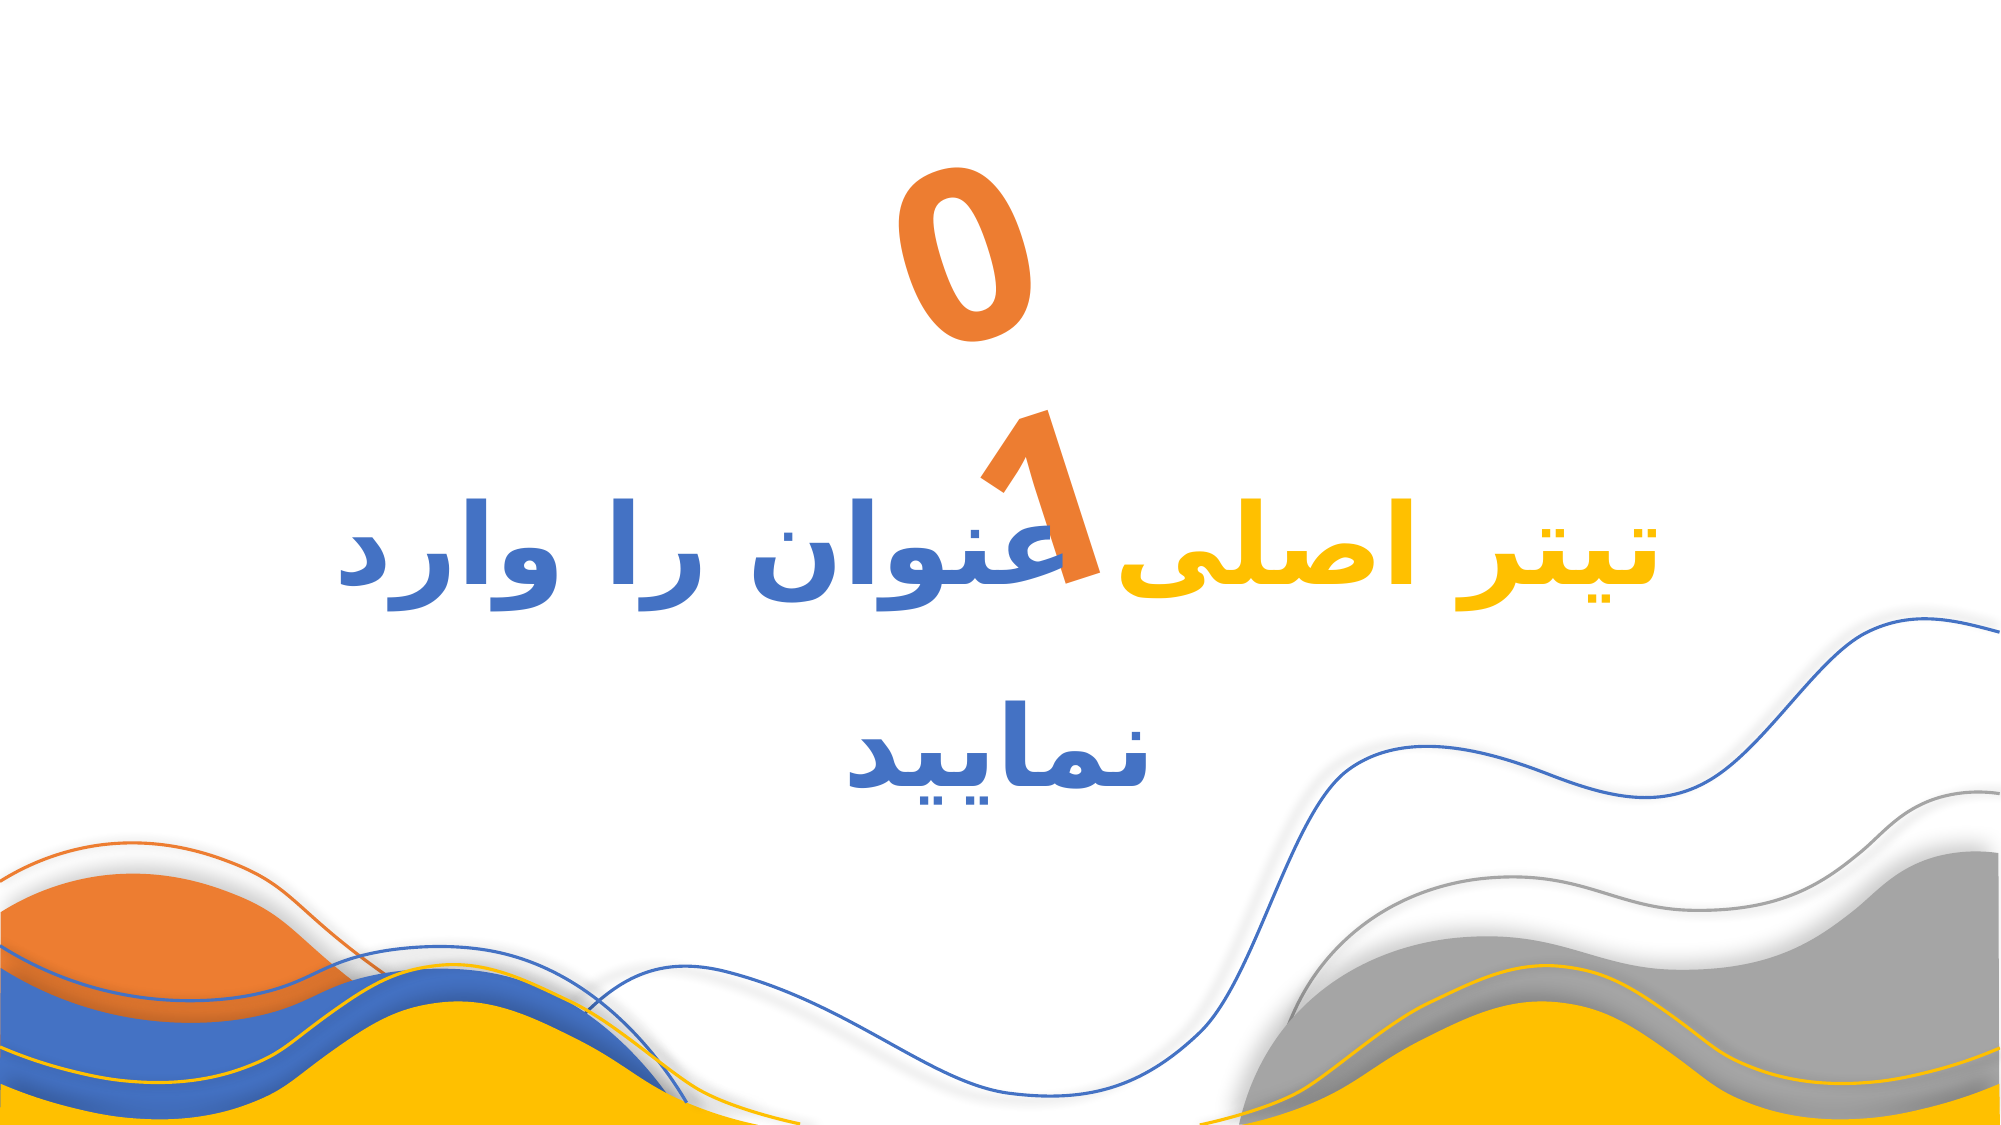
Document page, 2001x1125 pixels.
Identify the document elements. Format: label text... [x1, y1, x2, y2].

text_box 01 [813, 85, 1065, 264]
text_box تیتر اصلی عنوان را وارد نمایید [311, 397, 1688, 817]
